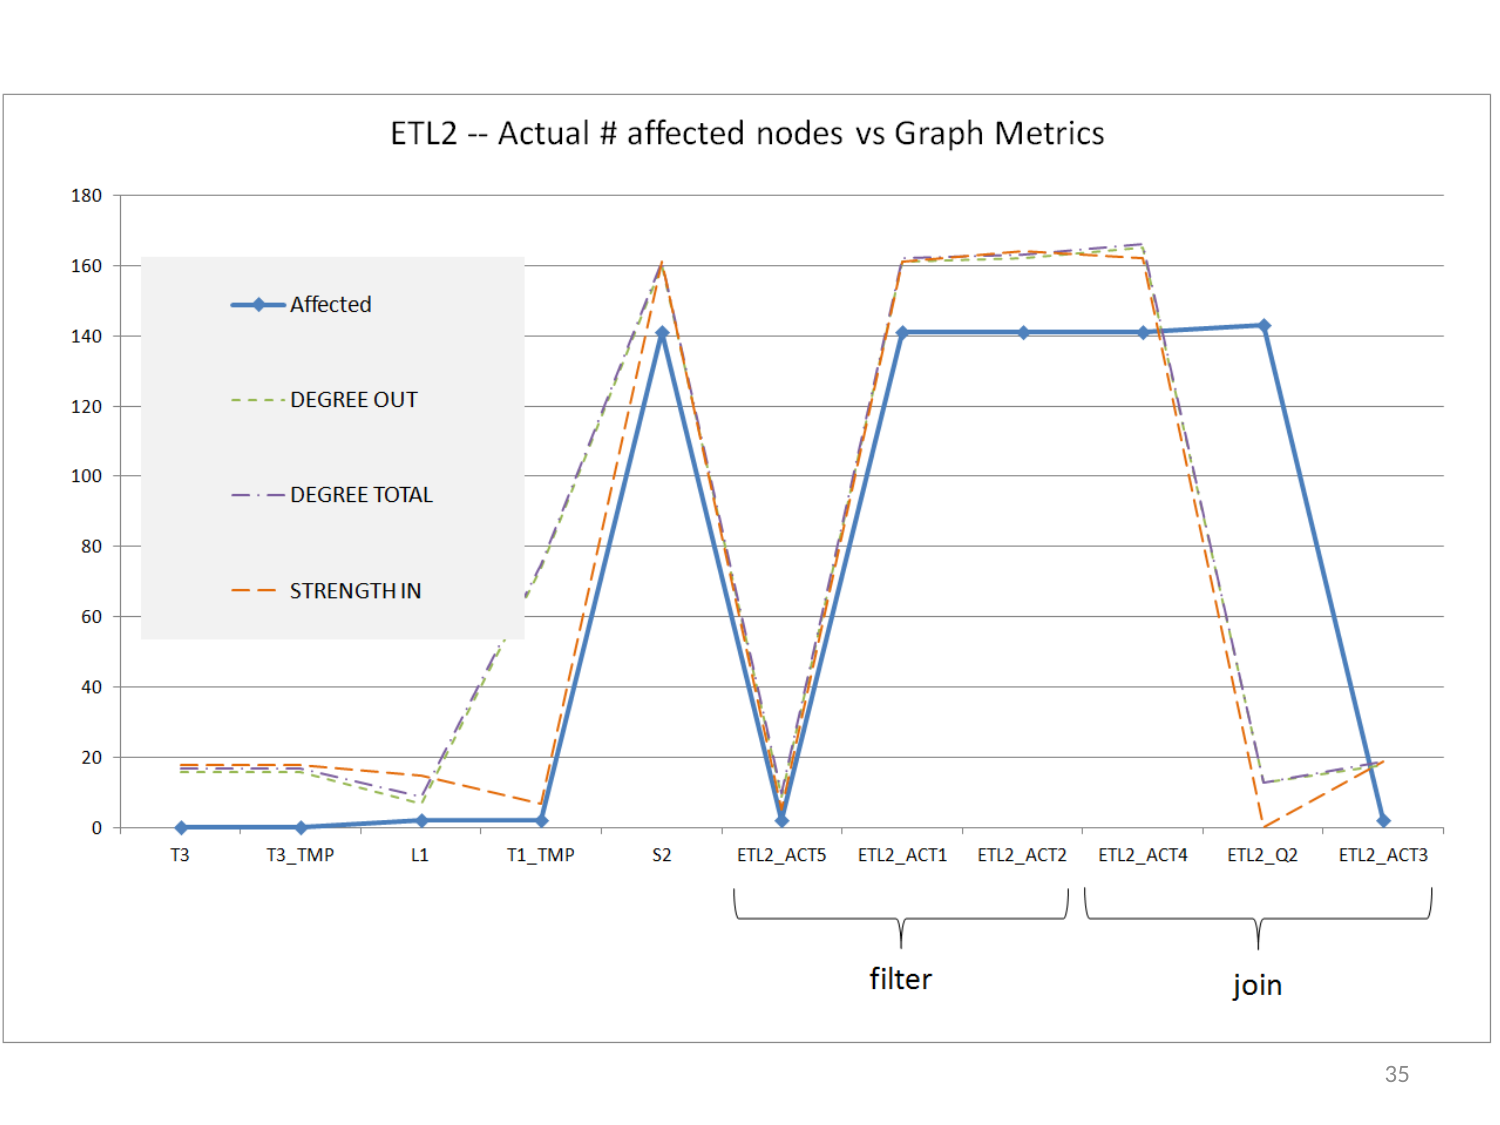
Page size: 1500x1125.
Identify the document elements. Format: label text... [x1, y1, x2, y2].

slide_number 35 [1074, 1056, 1425, 1103]
picture [0, 88, 1497, 1049]
